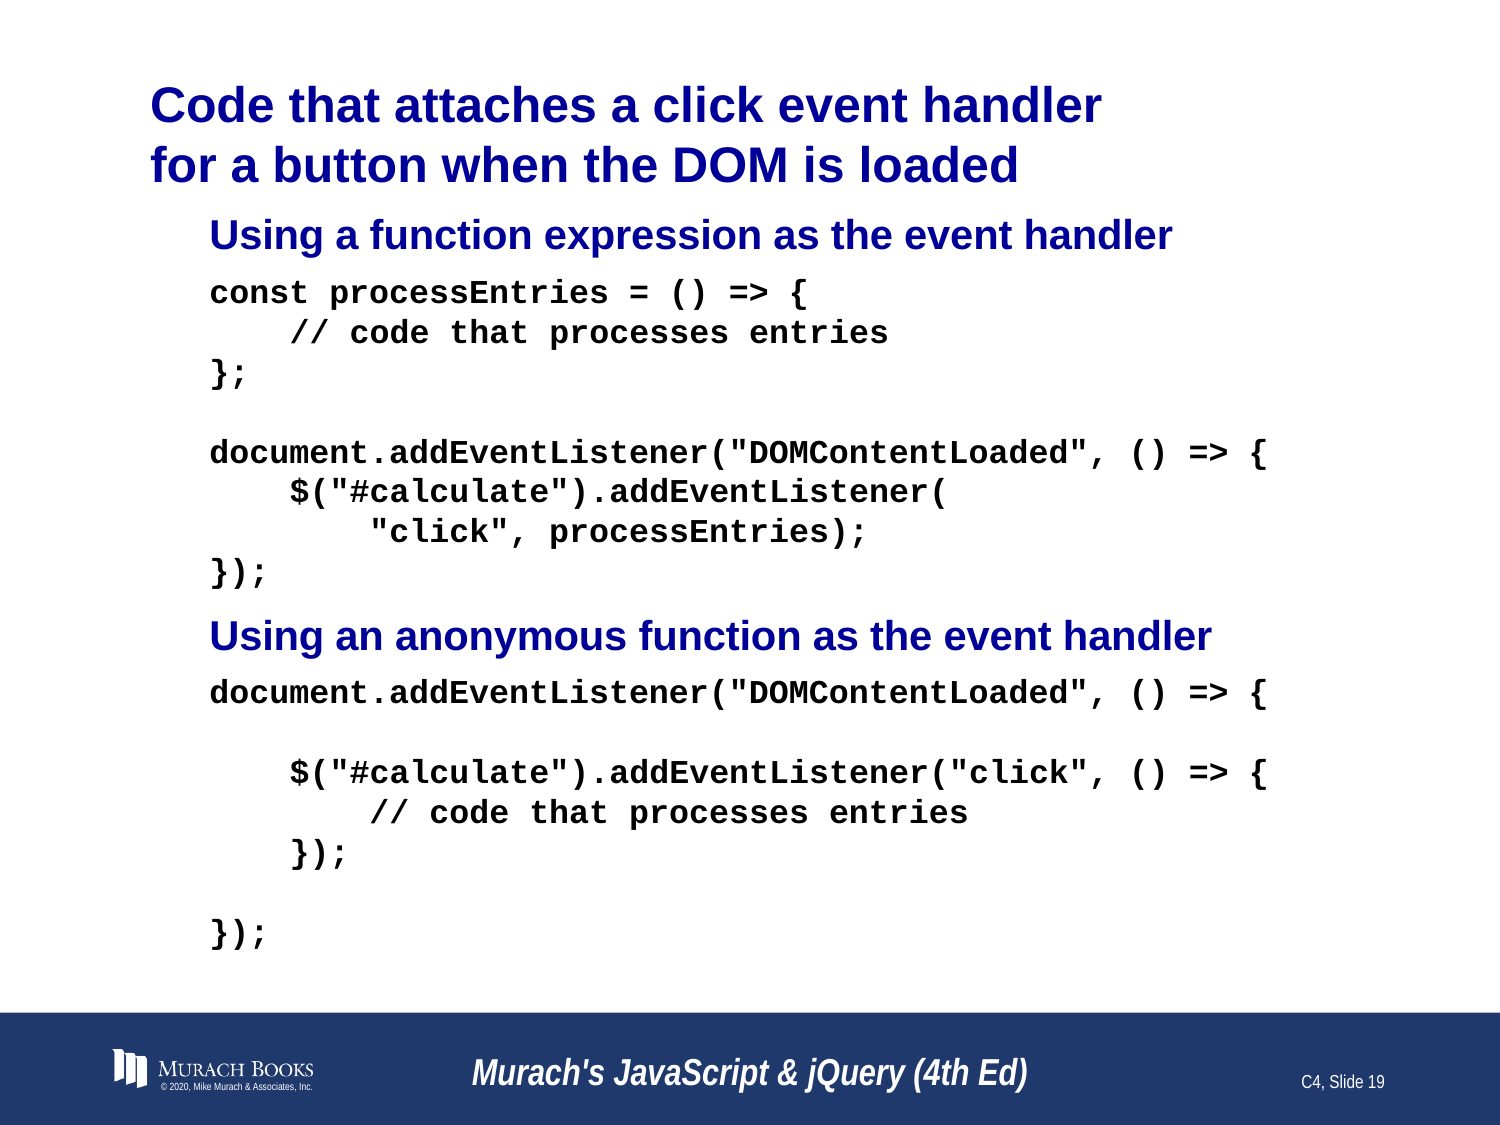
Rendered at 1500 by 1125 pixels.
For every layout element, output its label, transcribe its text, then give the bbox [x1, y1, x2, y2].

footer © 2020, Mike Murach & Associates, Inc. [12, 1025, 463, 1100]
slide_number Murach's JavaScript & jQuery (4th Ed) [463, 1025, 1050, 1100]
list Using a function expression as the event handler const processEntries = () => { // code that processes entries }; document.addEventListener("DOMContentLoaded", () => { $("#calculate").addEventListener( "click", processEntries); }); Using an anonymous function as the event handler document.addEventListener("DOMContentLoaded", () => { $("#calculate").addEventListener("click", () => { // code that processes entries }); }); [137, 200, 1350, 1000]
slide_number C4, Slide 19 [1087, 1025, 1400, 1100]
title Code that attaches a click event handler for a button when the DOM is loaded [150, 72, 1350, 194]
